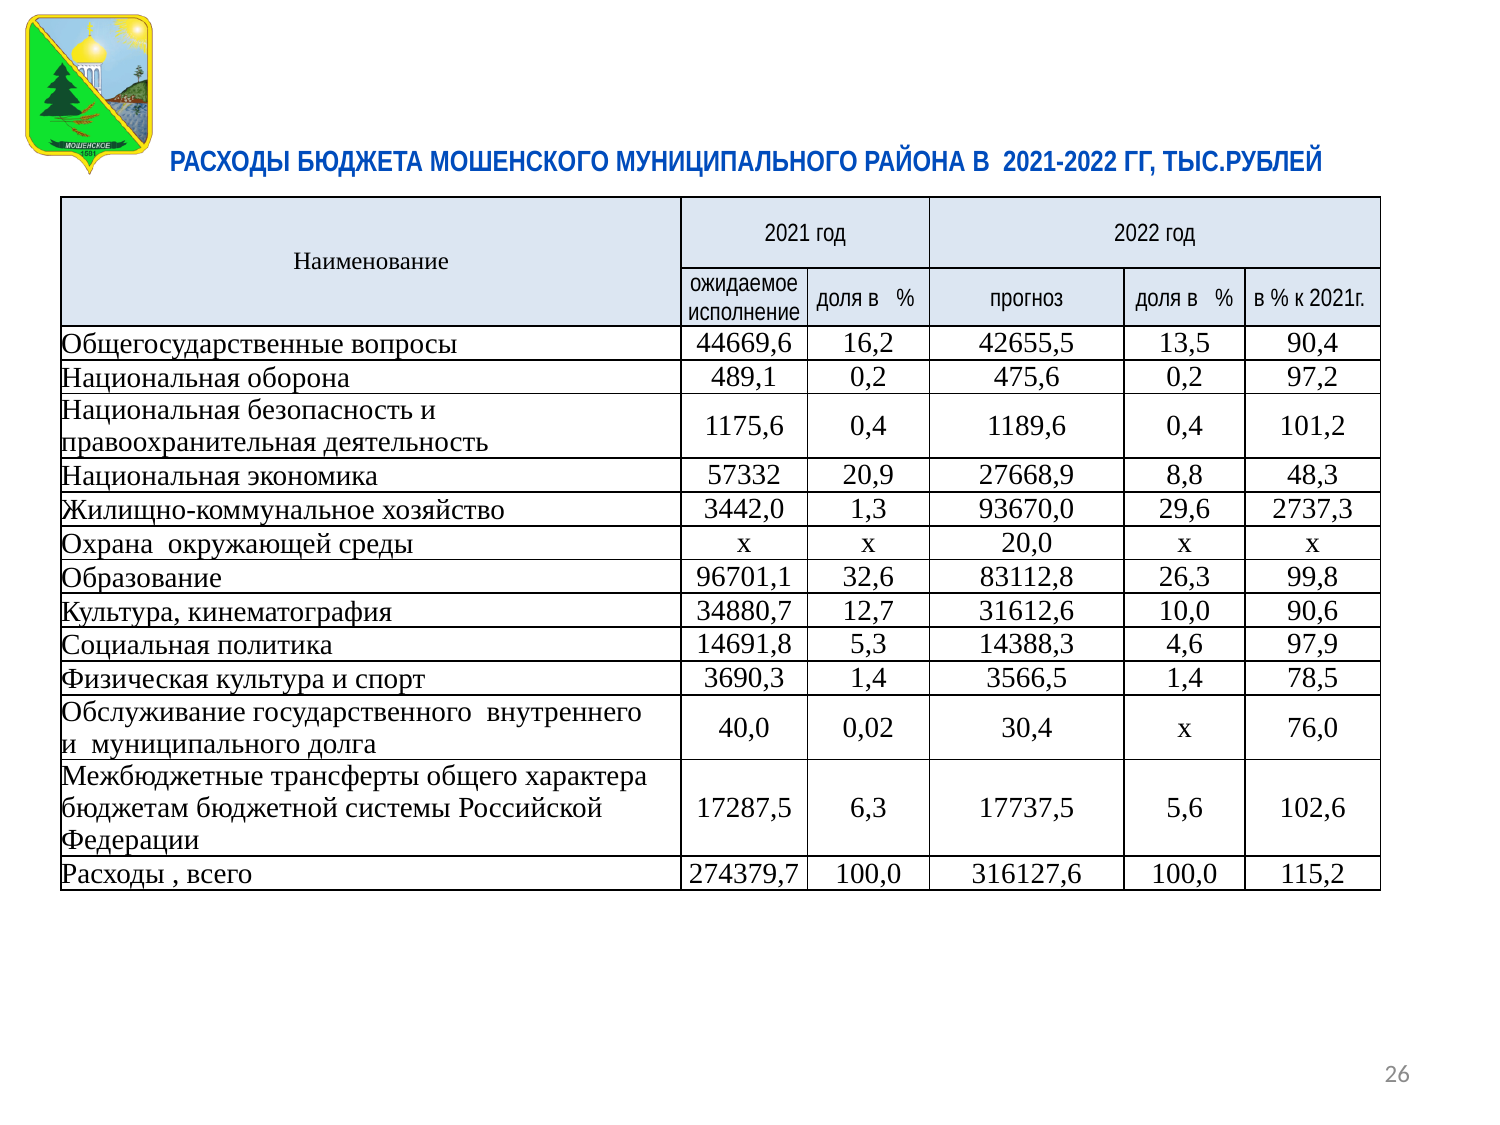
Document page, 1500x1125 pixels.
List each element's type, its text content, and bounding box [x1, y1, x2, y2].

table_cell 1,4 [1125, 662, 1244, 694]
table_cell х [682, 527, 807, 559]
table_cell Образование [62, 560, 680, 592]
table_cell 0,4 [1125, 394, 1244, 457]
table_cell 1189,6 [930, 394, 1123, 457]
table_cell 10,0 [1125, 594, 1244, 626]
text_box РАСХОДЫ БЮДЖЕТА МОШЕНСКОГО МУНИЦИПАЛЬНОГО РАЙОНА В 2021-2022 ГГ, ТЫС.РУБЛЕЙ [0, 125, 1500, 185]
table_cell 57332 [682, 459, 807, 491]
table_cell 2737,3 [1246, 493, 1380, 525]
table_cell 48,3 [1246, 459, 1380, 491]
table_header 2021 год [682, 198, 929, 267]
table_cell 3442,0 [682, 493, 807, 525]
table_cell Физическая культура и спорт [62, 662, 680, 694]
picture [23, 11, 154, 176]
table_cell 90,6 [1246, 594, 1380, 626]
table_cell 34880,7 [682, 594, 807, 626]
table_cell х [1246, 527, 1380, 559]
table_cell 102,6 [1246, 760, 1380, 855]
table_cell 40,0 [682, 696, 807, 759]
table_cell 8,8 [1125, 459, 1244, 491]
table_cell 32,6 [808, 560, 929, 592]
table_cell 97,9 [1246, 628, 1380, 660]
table_cell 115,2 [1246, 857, 1380, 889]
table_cell 76,0 [1246, 696, 1380, 759]
table_cell 3690,3 [682, 662, 807, 694]
table_cell прогноз [930, 269, 1123, 325]
table_cell Межбюджетные трансферты общего характера бюджетам бюджетной системы Российской Федерации [62, 760, 680, 855]
table_cell х [808, 527, 929, 559]
table_cell Расходы , всего [62, 857, 680, 889]
table_cell 83112,8 [930, 560, 1123, 592]
table_cell ожидаемое исполнение [682, 269, 807, 325]
table_cell 0,4 [808, 394, 929, 457]
table_cell 26,3 [1125, 560, 1244, 592]
table_cell 316127,6 [930, 857, 1123, 889]
table_cell 3566,5 [930, 662, 1123, 694]
table_cell 29,6 [1125, 493, 1244, 525]
table_cell 0,02 [808, 696, 929, 759]
table_cell 27668,9 [930, 459, 1123, 491]
table_cell 5,3 [808, 628, 929, 660]
table_cell 1175,6 [682, 394, 807, 457]
table_cell 20,0 [930, 527, 1123, 559]
table_cell Жилищно-коммунальное хозяйство [62, 493, 680, 525]
table_cell 14691,8 [682, 628, 807, 660]
table_cell 99,8 [1246, 560, 1380, 592]
table_cell 100,0 [808, 857, 929, 889]
table_cell доля в % [808, 269, 929, 325]
slide_number 26 [1074, 1042, 1425, 1103]
table_header Наименование [62, 198, 680, 325]
table_cell 475,6 [930, 361, 1123, 393]
table_cell х [1125, 527, 1244, 559]
table_cell Социальная политика [62, 628, 680, 660]
table_cell Обслуживание государственного внутреннего и муниципального долга [62, 696, 680, 759]
table_cell 42655,5 [930, 327, 1123, 359]
table_cell 101,2 [1246, 394, 1380, 457]
table_cell 274379,7 [682, 857, 807, 889]
table_cell 97,2 [1246, 361, 1380, 393]
table_cell Национальная оборона [62, 361, 680, 393]
table_cell Охрана окружающей среды [62, 527, 680, 559]
table_header 2022 год [930, 198, 1380, 267]
table_cell 13,5 [1125, 327, 1244, 359]
table_cell 20,9 [808, 459, 929, 491]
table_cell доля в % [1125, 269, 1244, 325]
table_cell 1,3 [808, 493, 929, 525]
table_cell Национальная экономика [62, 459, 680, 491]
table_cell 4,6 [1125, 628, 1244, 660]
table_cell 0,2 [808, 361, 929, 393]
table_cell 12,7 [808, 594, 929, 626]
table_cell 93670,0 [930, 493, 1123, 525]
table_cell х [1125, 696, 1244, 759]
table_cell 30,4 [930, 696, 1123, 759]
table_cell 0,2 [1125, 361, 1244, 393]
table_cell 44669,6 [682, 327, 807, 359]
table_cell Культура, кинематография [62, 594, 680, 626]
table_cell 96701,1 [682, 560, 807, 592]
table_cell 5,6 [1125, 760, 1244, 855]
table_cell 14388,3 [930, 628, 1123, 660]
table_cell 1,4 [808, 662, 929, 694]
table_cell 100,0 [1125, 857, 1244, 889]
table_cell 489,1 [682, 361, 807, 393]
table_cell Общегосударственные вопросы [62, 327, 680, 359]
table_cell 90,4 [1246, 327, 1380, 359]
table_cell 6,3 [808, 760, 929, 855]
table_cell 17287,5 [682, 760, 807, 855]
table_cell 78,5 [1246, 662, 1380, 694]
table_cell 31612,6 [930, 594, 1123, 626]
table_cell в % к 2021г. [1246, 269, 1380, 325]
table_cell Национальная безопасность и правоохранительная деятельность [62, 394, 680, 457]
table_cell 16,2 [808, 327, 929, 359]
table_cell 17737,5 [930, 760, 1123, 855]
